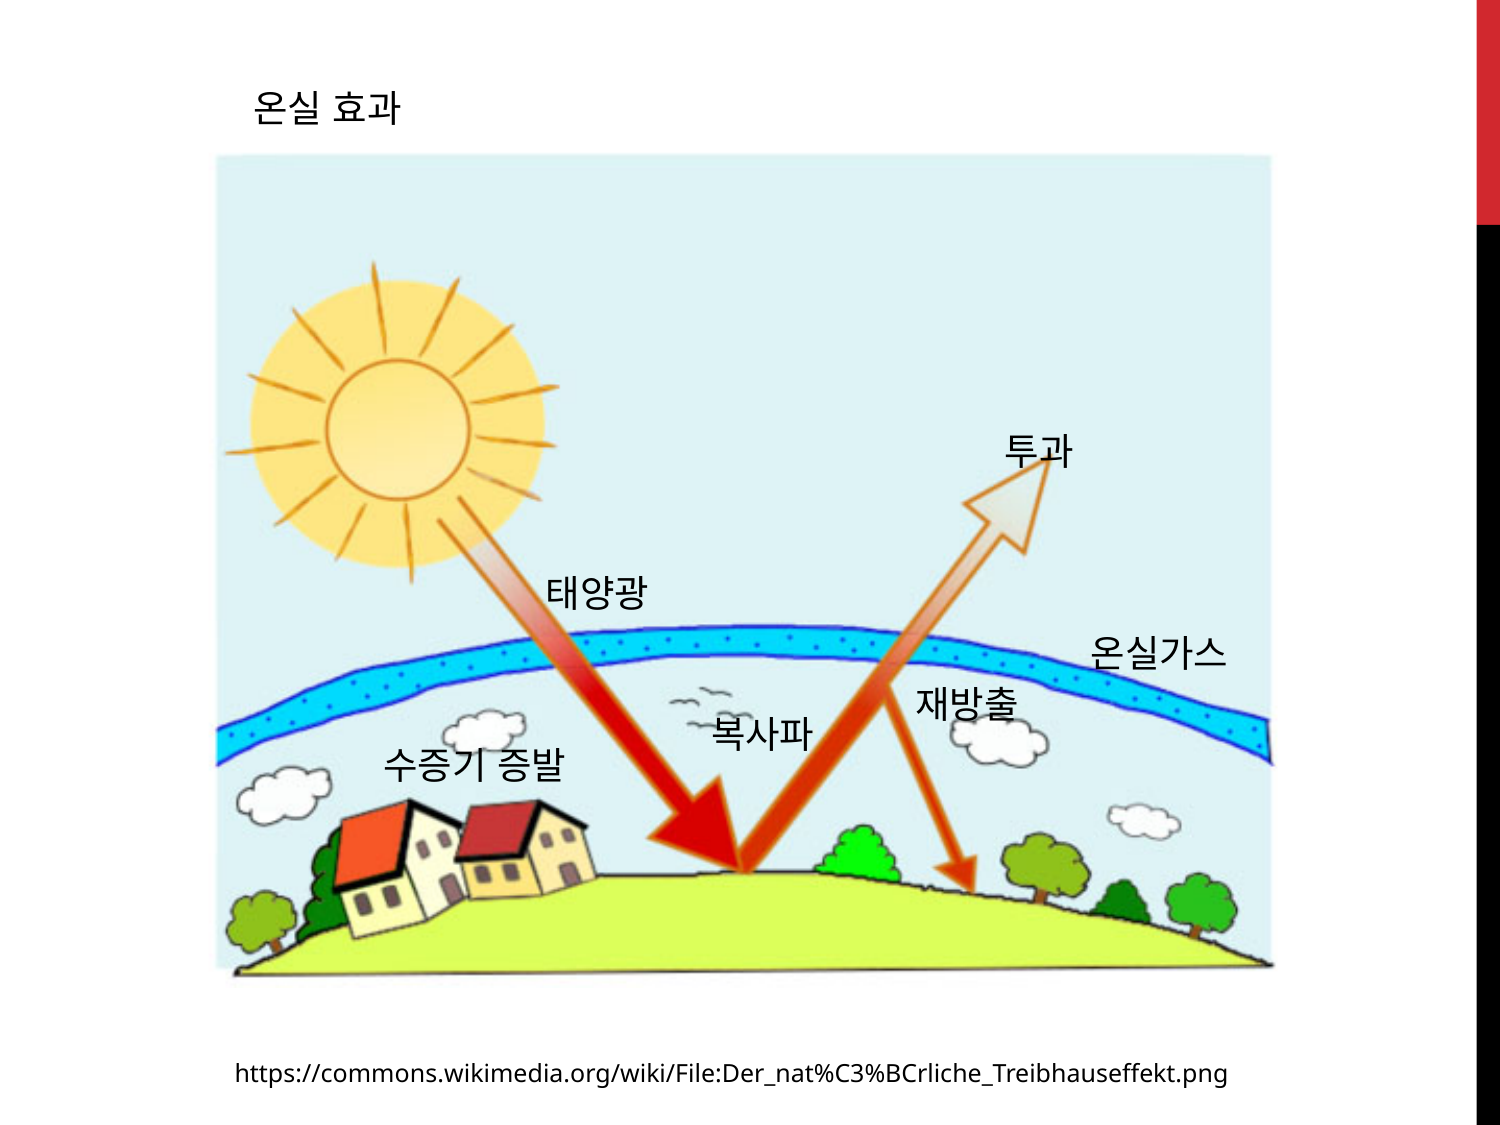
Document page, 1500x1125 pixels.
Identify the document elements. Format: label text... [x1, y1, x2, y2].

picture [193, 136, 1307, 988]
text_box 온실 효과 [238, 78, 417, 131]
text_box https://commons.wikimedia.org/wiki/File:Der_nat%C3%BCrliche_Treibhauseffekt.png [219, 1050, 1280, 1096]
